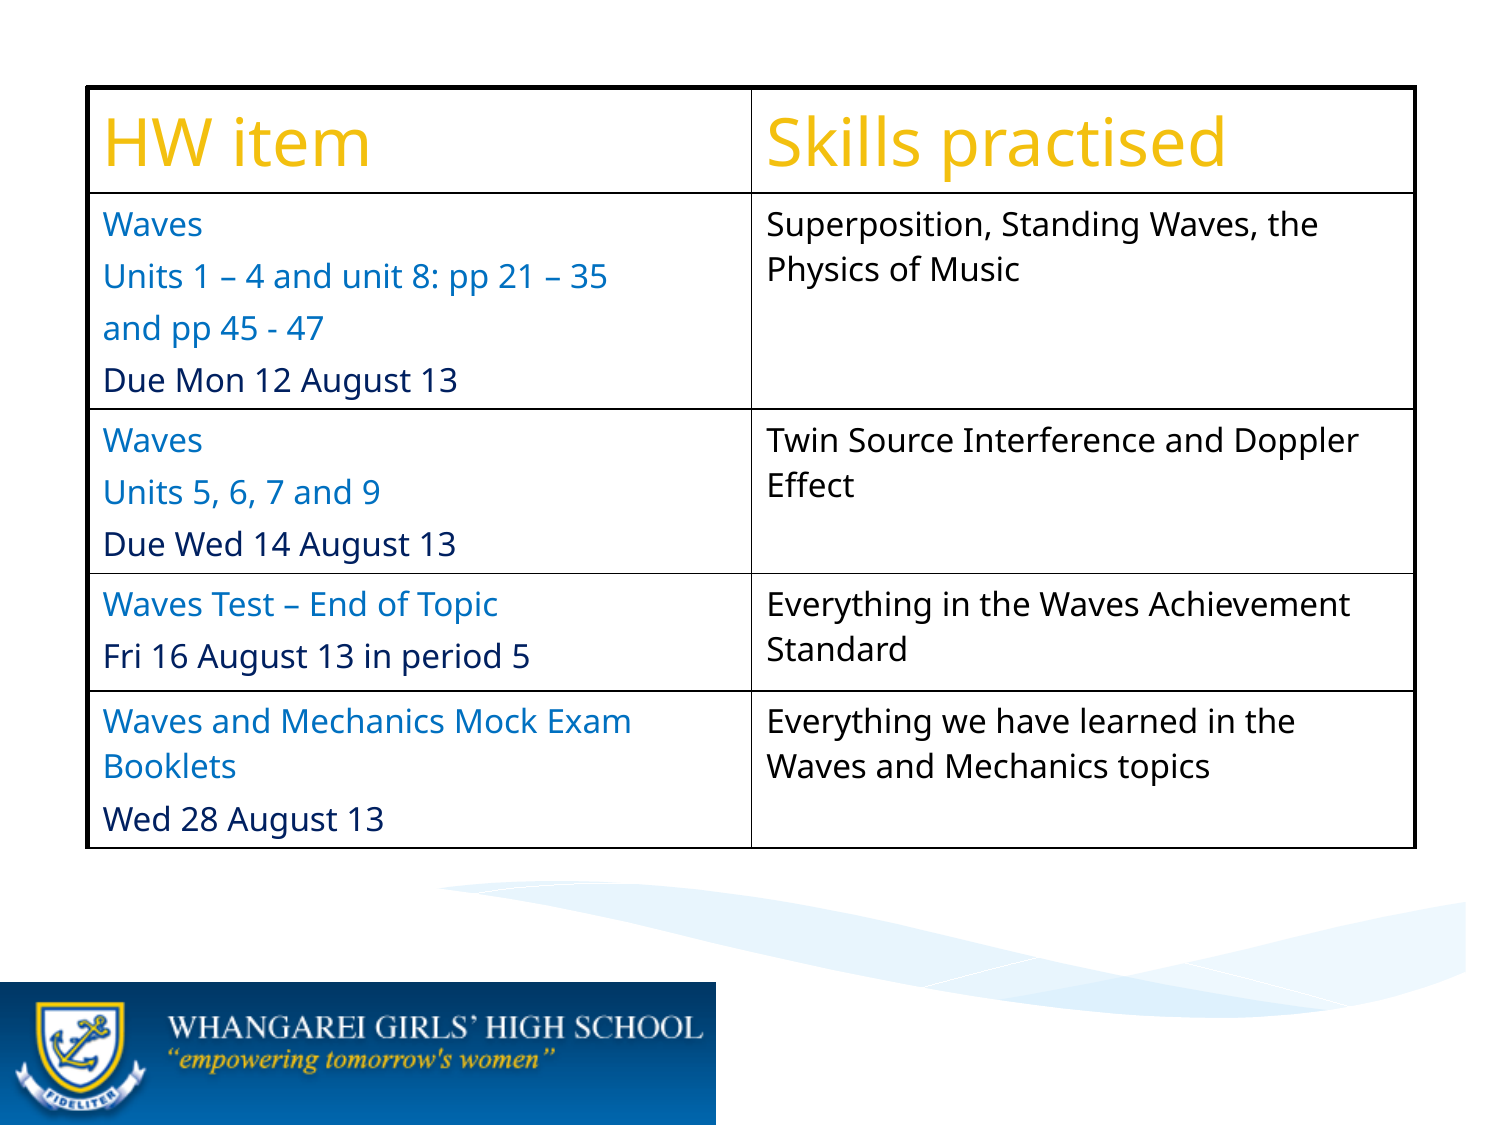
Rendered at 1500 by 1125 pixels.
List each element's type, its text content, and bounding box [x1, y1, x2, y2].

table_cell Waves Units 5, 6, 7 and 9 Due Wed 14 August 13 [90, 410, 751, 573]
table_cell Everything we have learned in the Waves and Mechanics topics [752, 692, 1413, 847]
table_cell Twin Source Interference and Doppler Effect [752, 410, 1413, 573]
table_header Skills practised [752, 90, 1413, 192]
table_cell Waves and Mechanics Mock Exam Booklets Wed 28 August 13 [90, 692, 751, 847]
table_cell Superposition, Standing Waves, the Physics of Music [752, 194, 1413, 408]
picture [0, 982, 716, 1125]
table_header HW item [90, 90, 751, 192]
table_cell Waves Test – End of Topic Fri 16 August 13 in period 5 [90, 574, 751, 690]
table_cell Everything in the Waves Achievement Standard [752, 574, 1413, 690]
table_cell Waves Units 1 – 4 and unit 8: pp 21 – 35 and pp 45 - 47 Due Mon 12 August 13 [90, 194, 751, 408]
